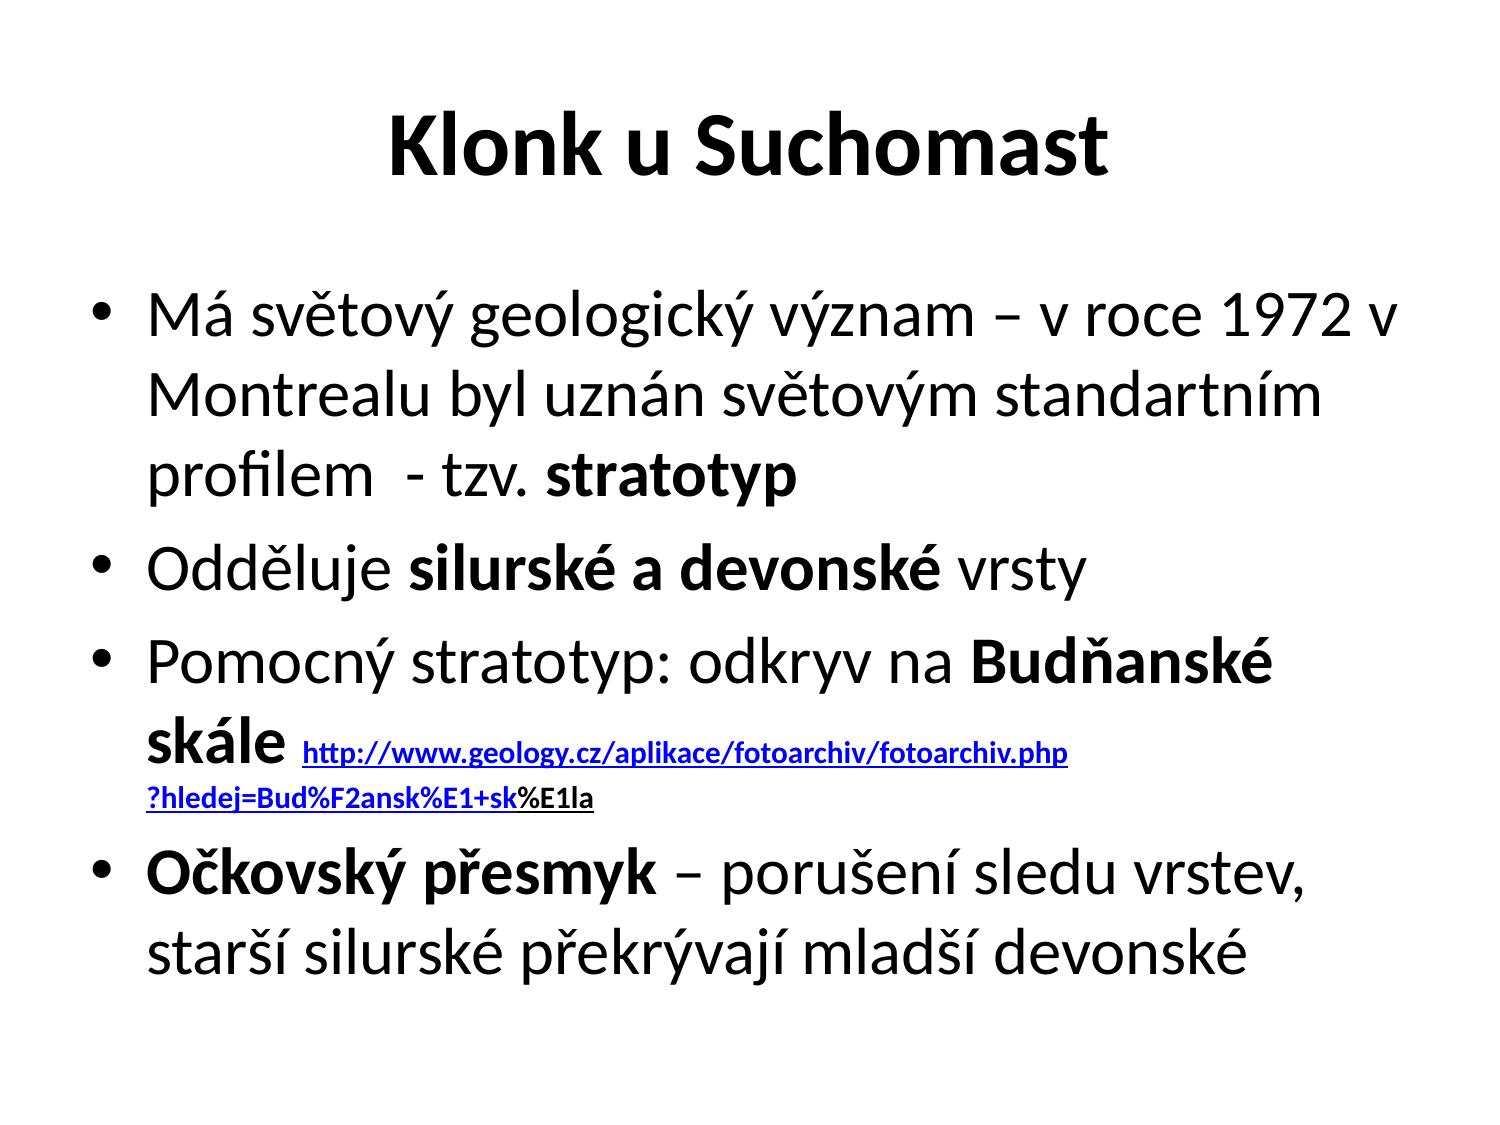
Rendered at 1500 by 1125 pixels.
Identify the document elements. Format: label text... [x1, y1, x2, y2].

title Klonk u Suchomast [75, 45, 1425, 233]
list Má světový geologický význam – v roce 1972 v Montrealu byl uznán světovým standartním profilem - tzv. stratotyp Odděluje silurské a devonské vrsty Pomocný stratotyp: odkryv na Budňanské skále http://www.geology.cz/aplikace/fotoarchiv/fotoarchiv.php?hledej=Bud%F2ansk%E1+sk%E1la Očkovský přesmyk – porušení sledu vrstev, starší silurské překrývají mladší devonské [75, 262, 1425, 1005]
